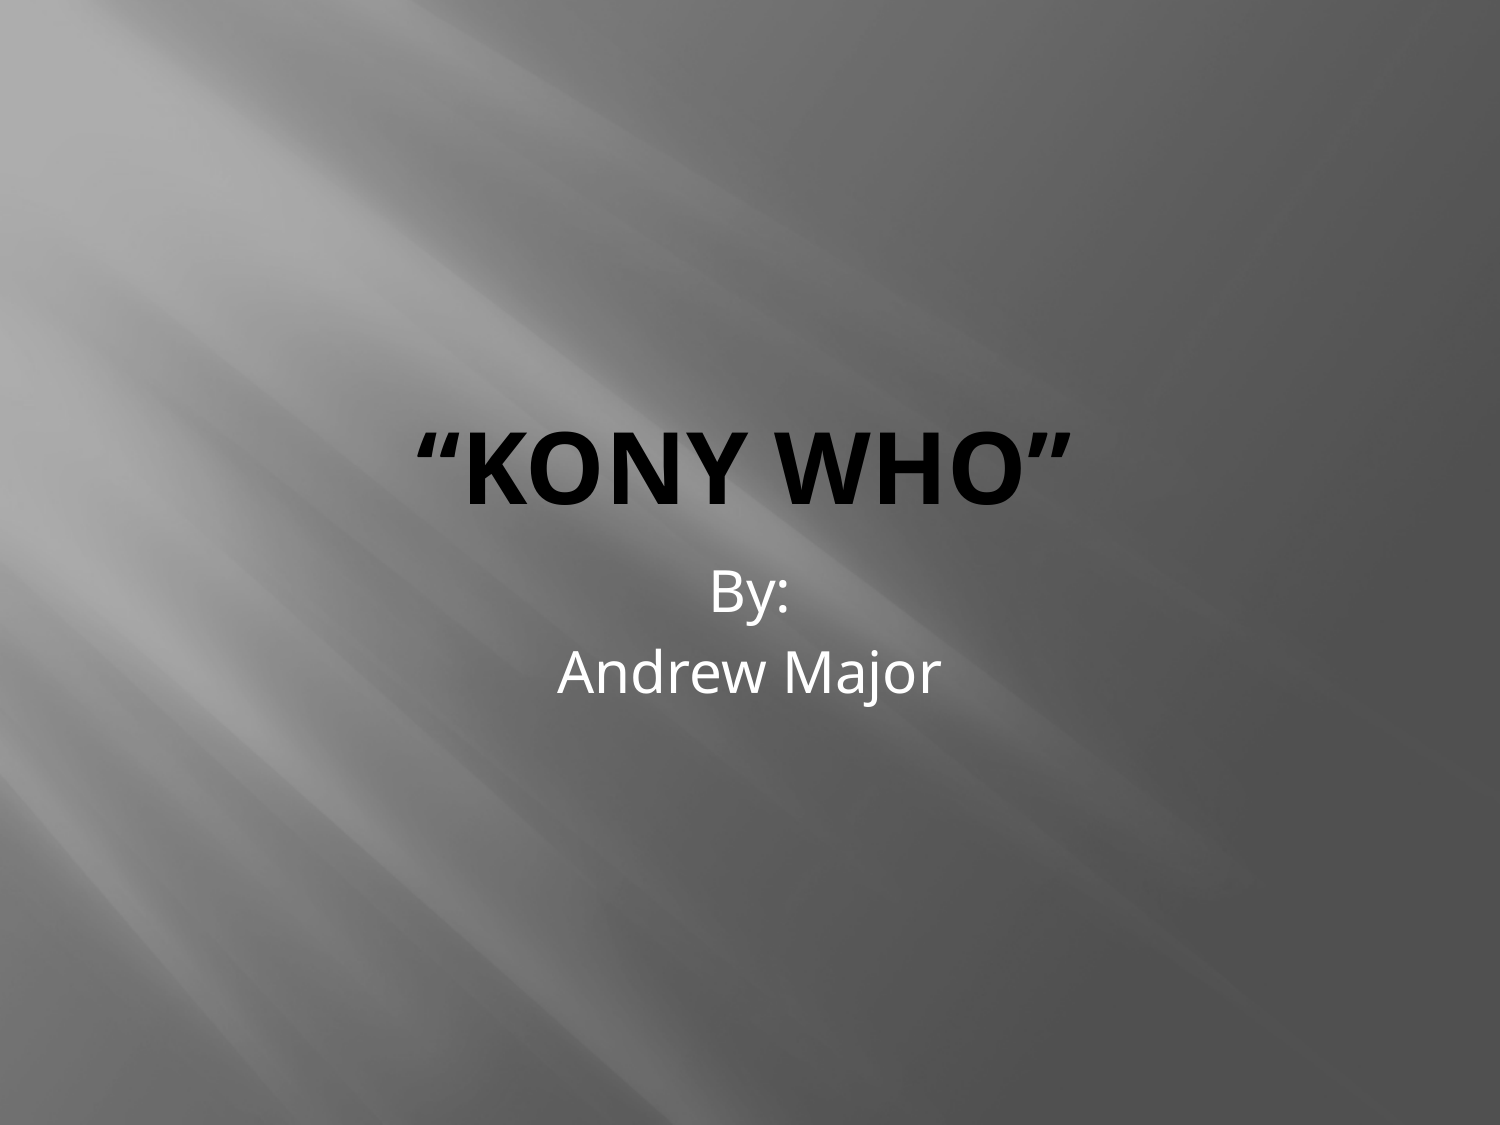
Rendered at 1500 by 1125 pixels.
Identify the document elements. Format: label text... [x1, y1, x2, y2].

subtitle By: Andrew Major [225, 546, 1275, 834]
title “Kony Who” [69, 224, 1420, 525]
